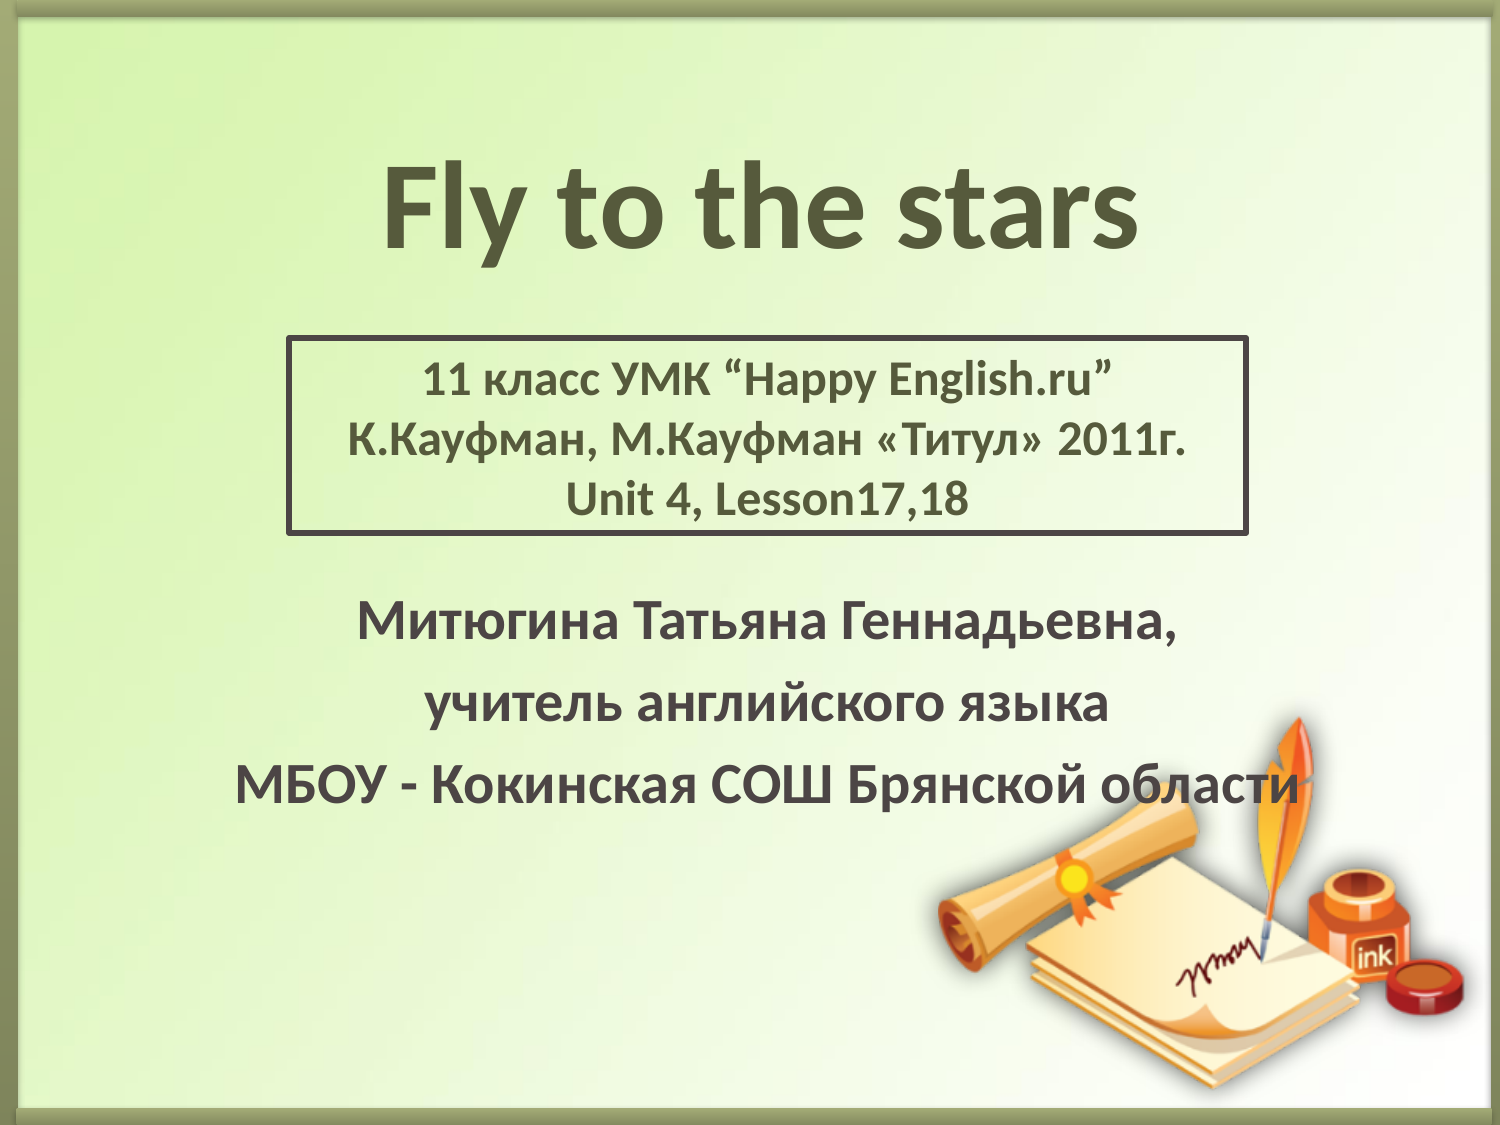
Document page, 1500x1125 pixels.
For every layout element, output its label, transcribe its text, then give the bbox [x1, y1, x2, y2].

picture [18, 17, 1491, 1109]
text_box 11 класс УМК “Happy English.ru” К.Кауфман, М.Кауфман «Титул» 2011г. Unit 4, Lesson17,18 [289, 338, 1247, 533]
subtitle Митюгина Татьяна Геннадьевна, учитель английского языка МБОУ - Кокинская СОШ Брянской области [112, 574, 1424, 862]
title Fly to the stars [123, 78, 1399, 320]
